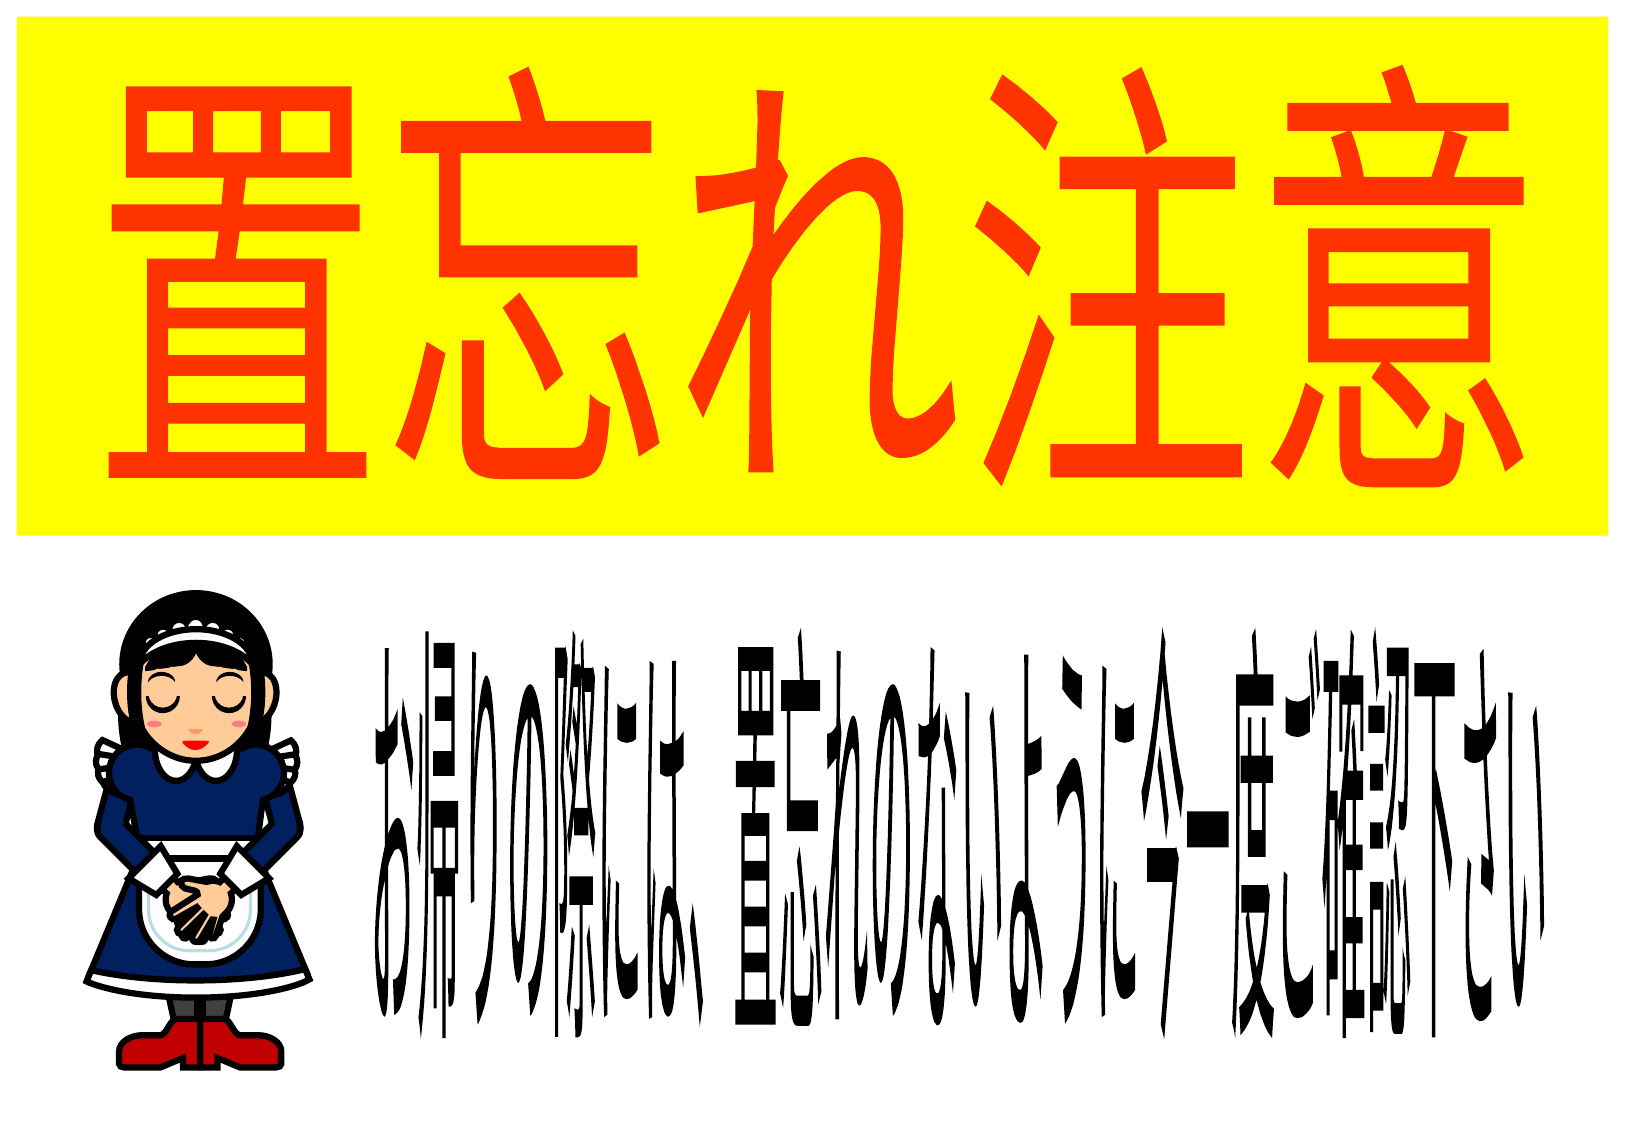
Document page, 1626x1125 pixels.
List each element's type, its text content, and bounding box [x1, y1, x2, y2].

text_box お帰りの際には、 置忘れのないように 今一度ご確認下さい [555, 630, 596, 1037]
text_box [14, 15, 1610, 538]
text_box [86, 592, 310, 1068]
